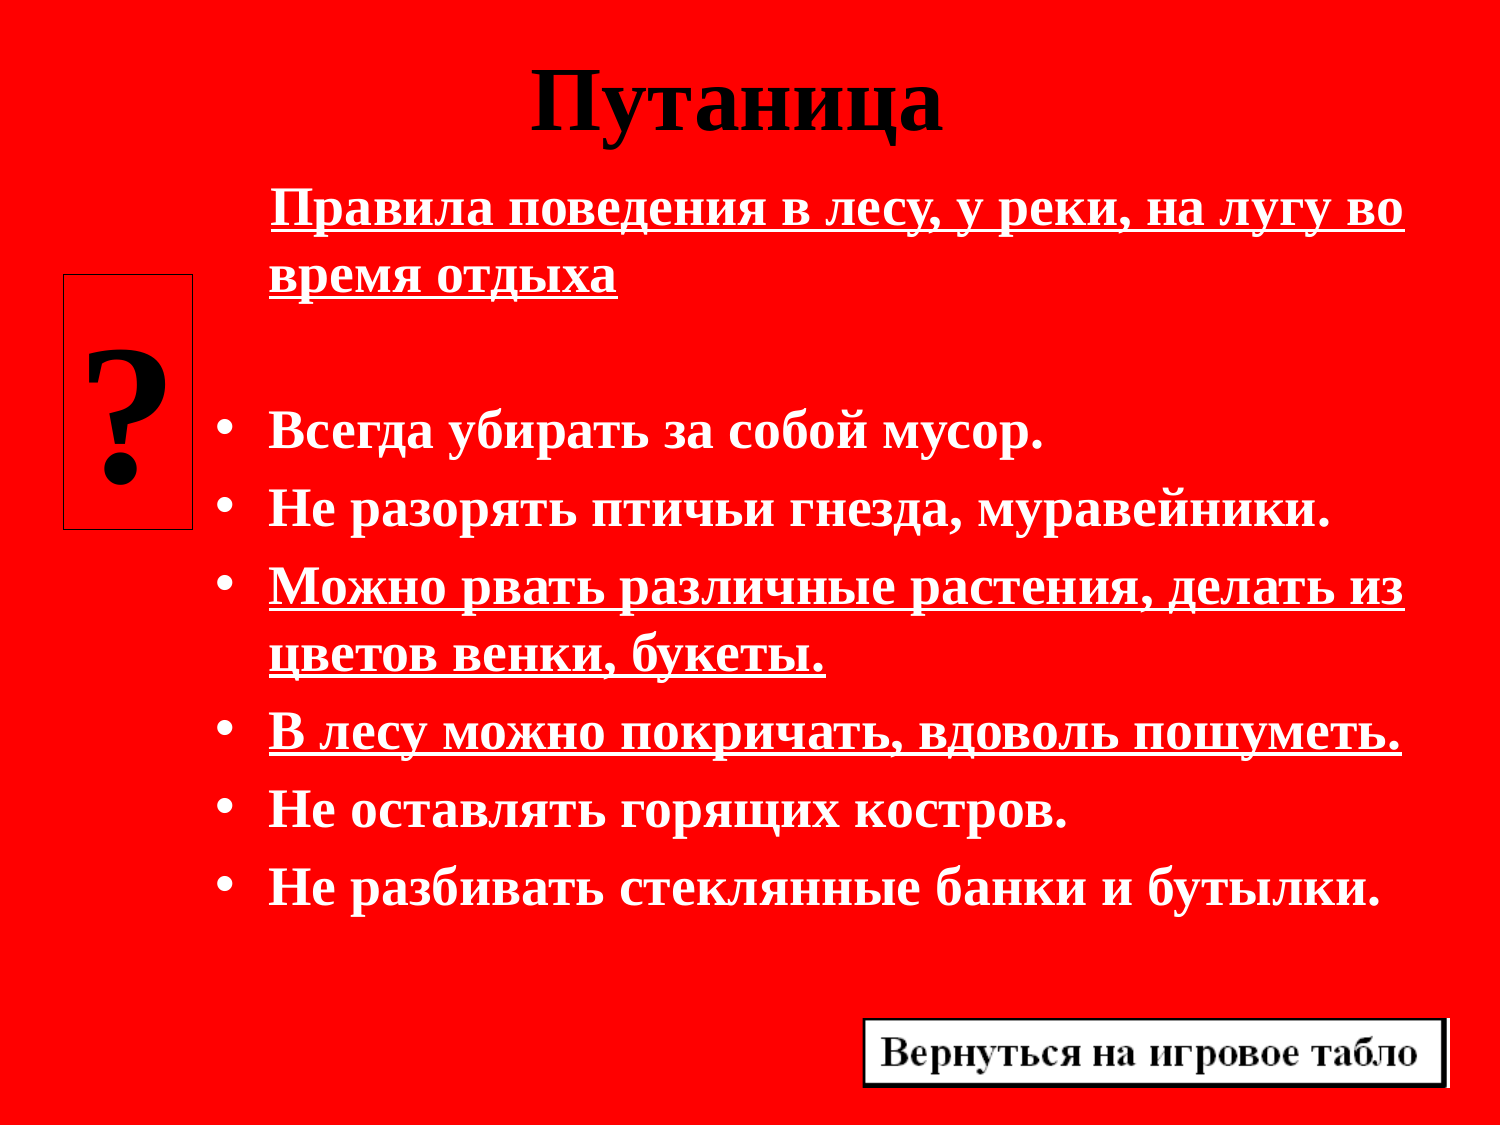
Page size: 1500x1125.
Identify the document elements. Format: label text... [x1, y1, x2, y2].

picture [862, 1018, 1451, 1088]
text_box ? [63, 274, 193, 530]
list Правила поведения в лесу, у реки, на лугу во время отдыха Всегда убирать за собой мусор. Не разорять птичьи гнезда, муравейники. Можно рвать различные растения, делать из цветов венки, букеты. В лесу можно покричать, вдоволь пошуметь. Не оставлять горящих костров. Не разбивать стеклянные банки и бутылки. [200, 162, 1425, 1005]
title Путаница [62, 0, 1413, 188]
